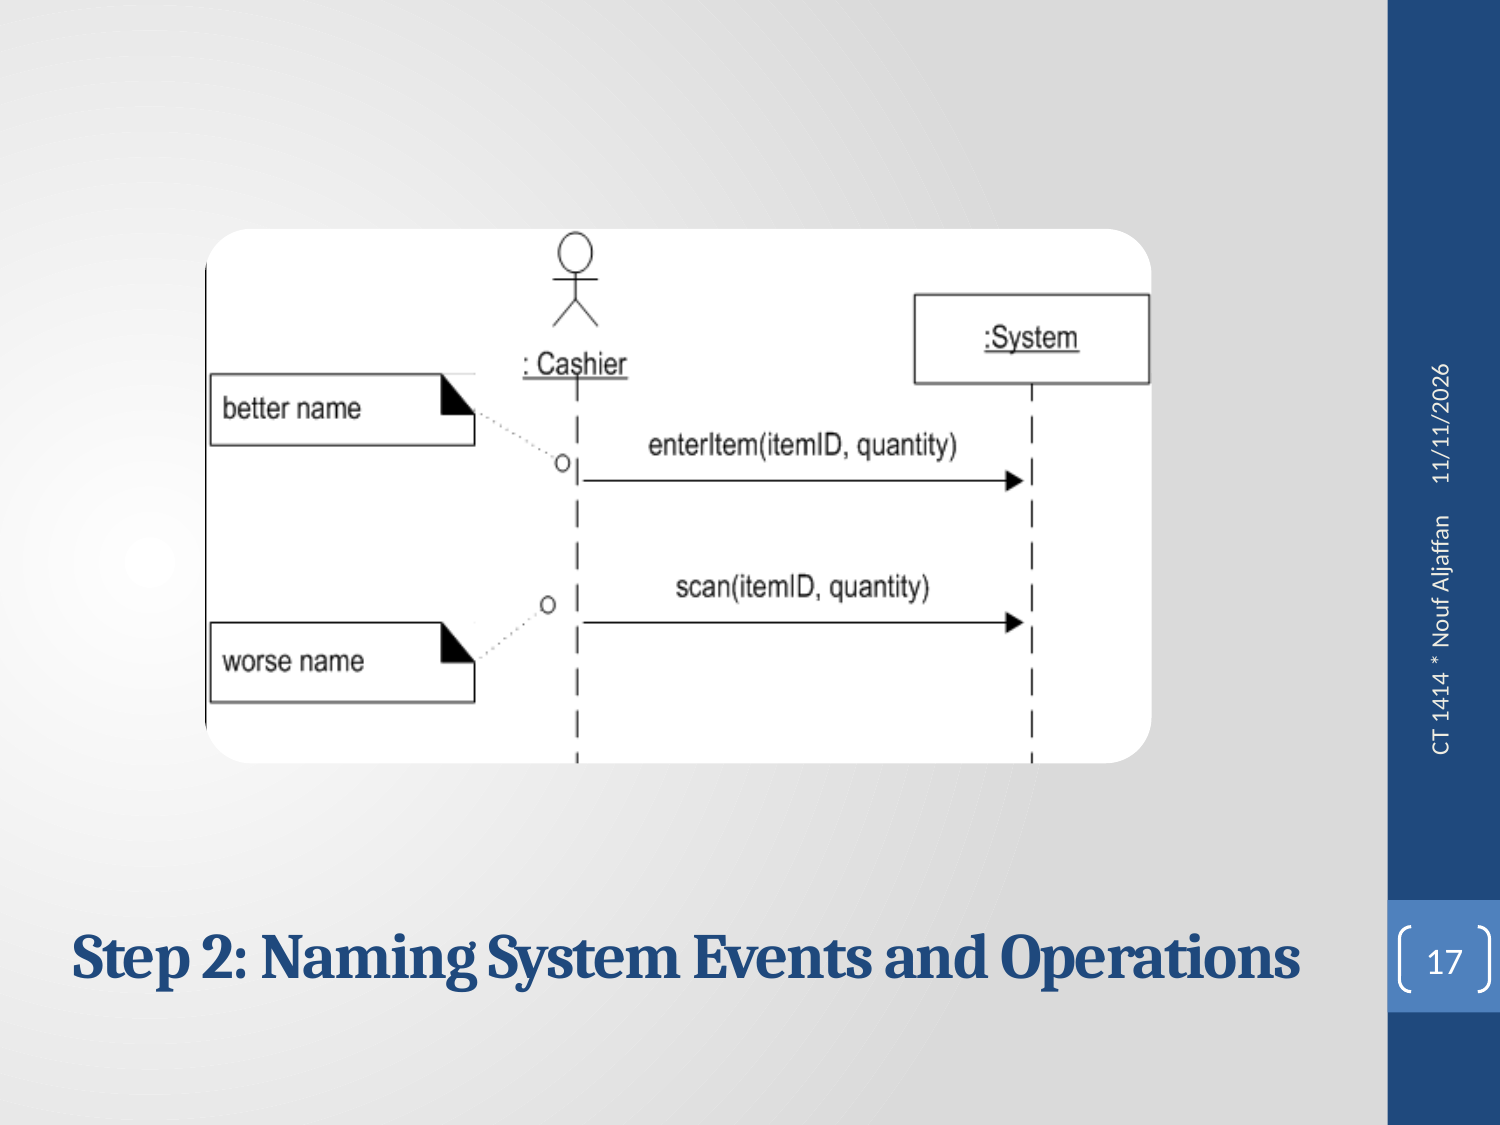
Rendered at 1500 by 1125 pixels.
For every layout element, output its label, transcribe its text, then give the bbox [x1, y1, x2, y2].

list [204, 228, 1152, 764]
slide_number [1408, 100, 1469, 500]
slide_number 17 [1397, 925, 1492, 994]
title Step 2: Naming System Events and Operations [50, 901, 1325, 999]
footer CT 1414 * Nouf Aljaffan [1408, 500, 1469, 889]
